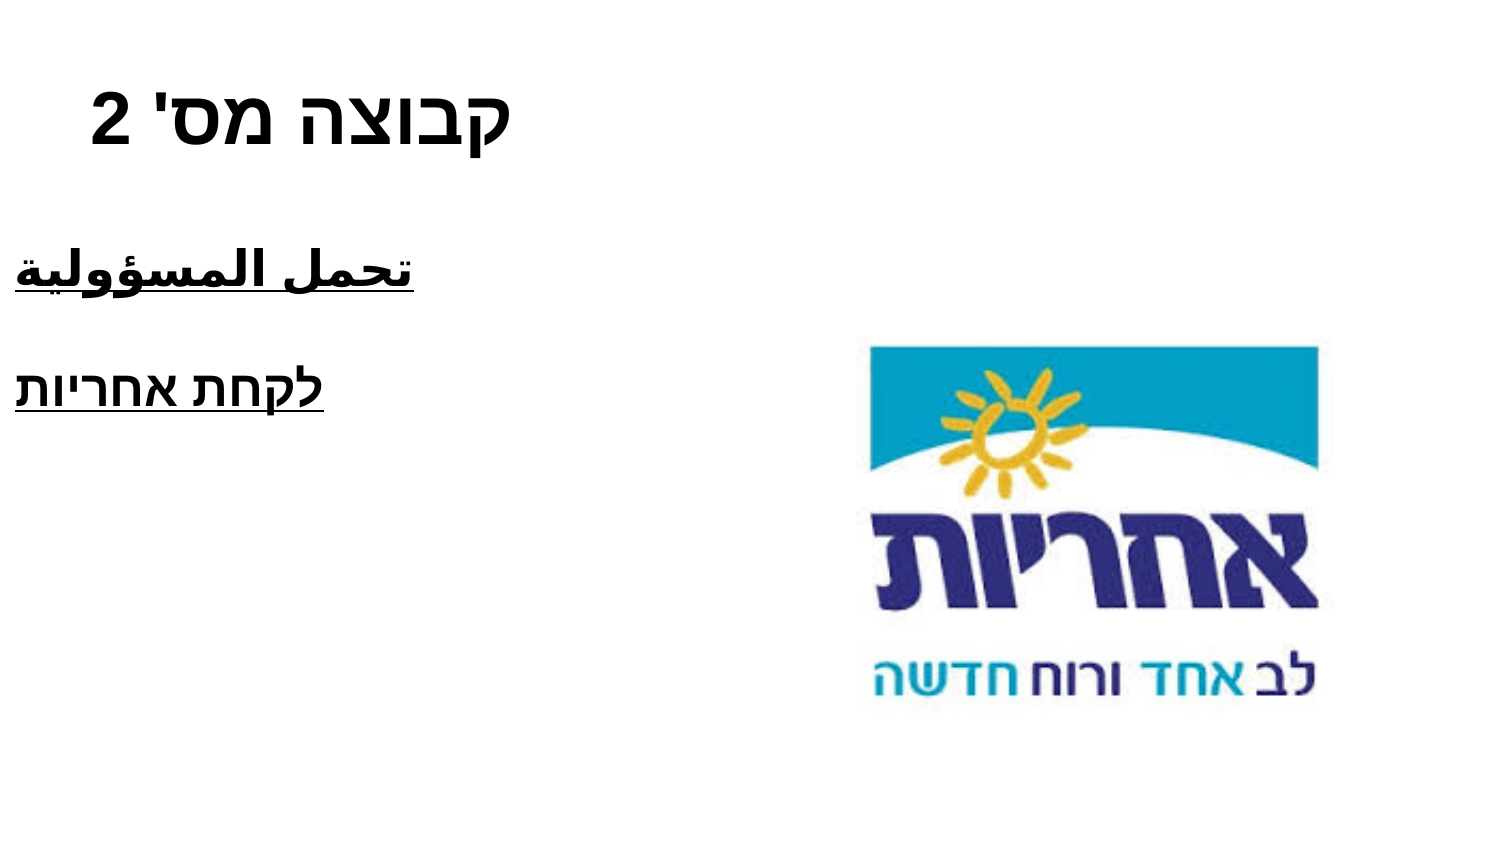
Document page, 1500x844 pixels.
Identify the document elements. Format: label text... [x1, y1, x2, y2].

title קבוצה מס' 2 [75, 33, 1425, 161]
picture [855, 337, 1335, 714]
list تحمل المسؤولية לקחת אחריות [0, 161, 1500, 844]
